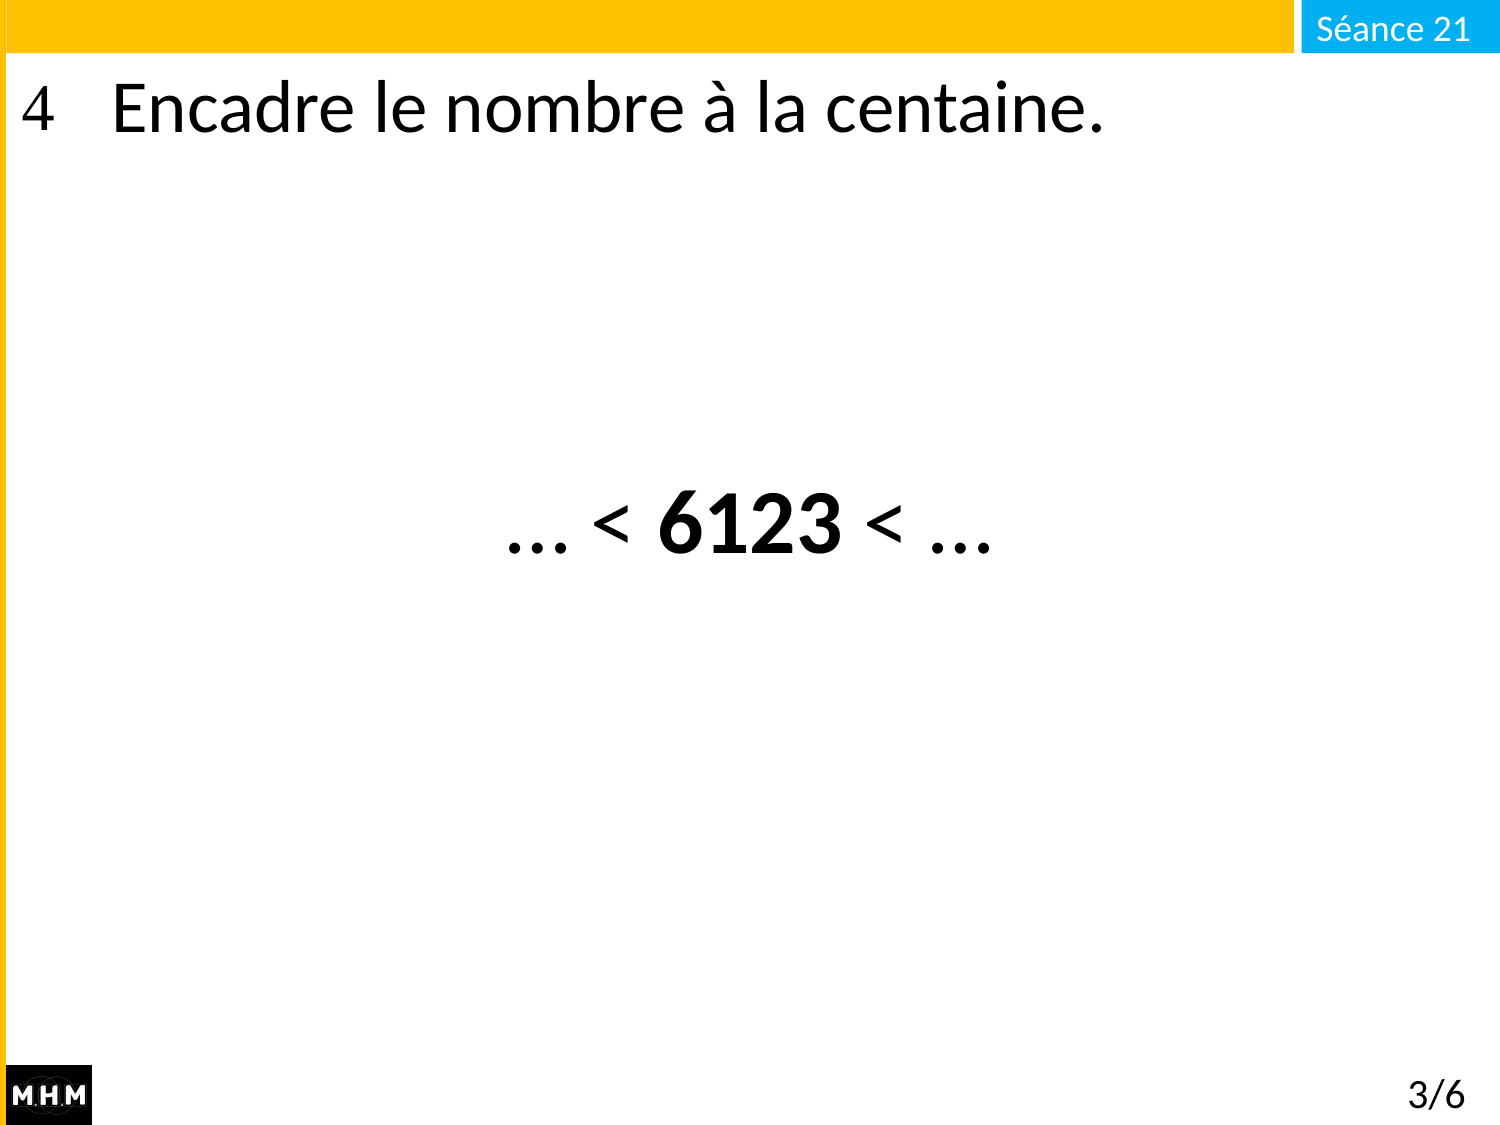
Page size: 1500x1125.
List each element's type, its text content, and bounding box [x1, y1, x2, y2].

title Encadre le nombre à la centaine. [96, 60, 1391, 158]
list 3/6 [1373, 1064, 1500, 1125]
picture [6, 1065, 92, 1125]
text_box … < 6123 < … [472, 454, 1028, 579]
